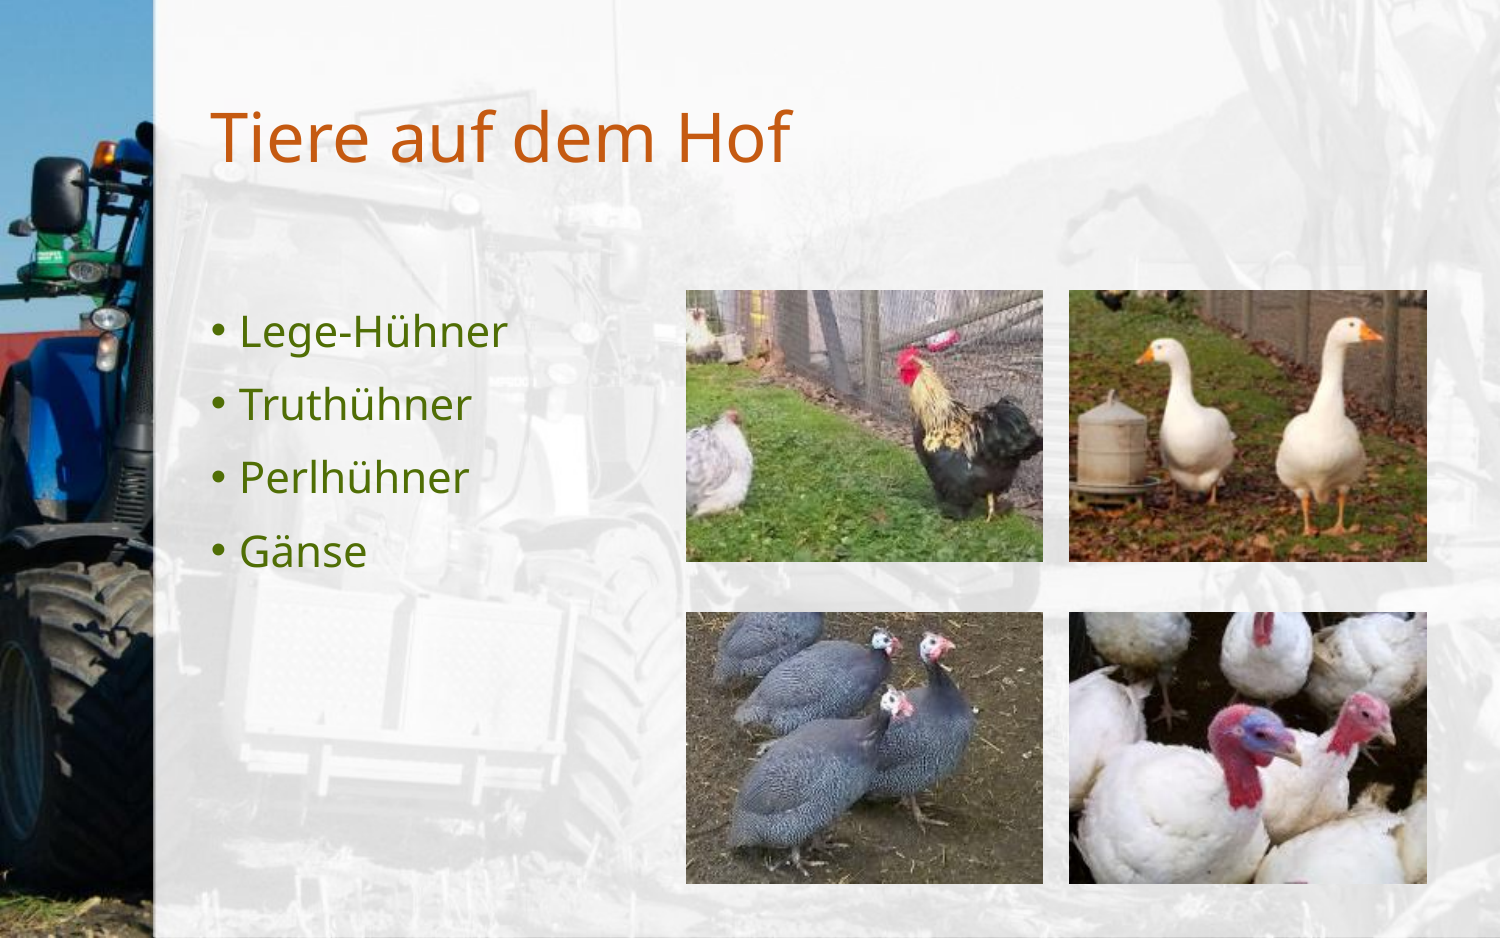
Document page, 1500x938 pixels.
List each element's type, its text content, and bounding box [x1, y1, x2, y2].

title Tiere auf dem Hof [195, 49, 1427, 232]
picture [0, 0, 153, 938]
list Lege-Hühner Truthühner Perlhühner Gänse [195, 290, 658, 884]
picture [686, 290, 1043, 562]
picture [1069, 290, 1427, 562]
picture [686, 612, 1043, 884]
picture [1069, 612, 1427, 884]
